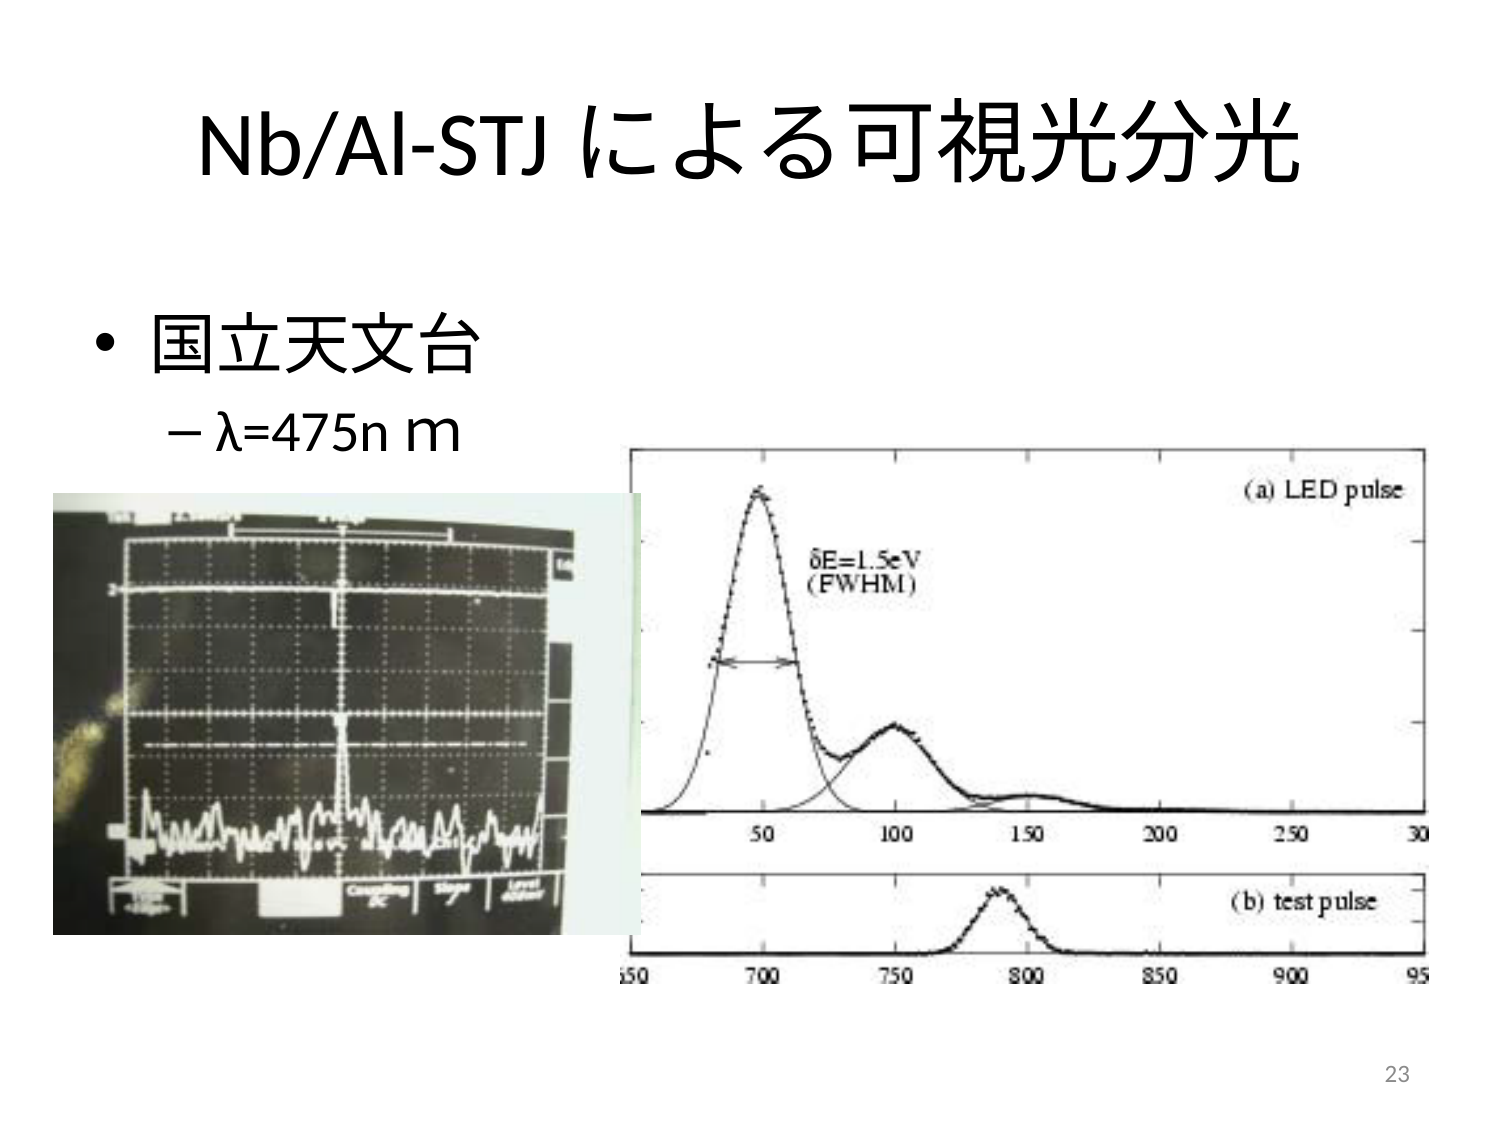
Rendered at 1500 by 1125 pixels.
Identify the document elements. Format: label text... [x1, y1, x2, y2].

slide_number 23 [1074, 1042, 1425, 1103]
picture [52, 444, 1429, 984]
list 国立天文台 λ=475nｍ [78, 294, 1429, 491]
title Nb/Al-STJによる可視光分光 [75, 45, 1425, 233]
